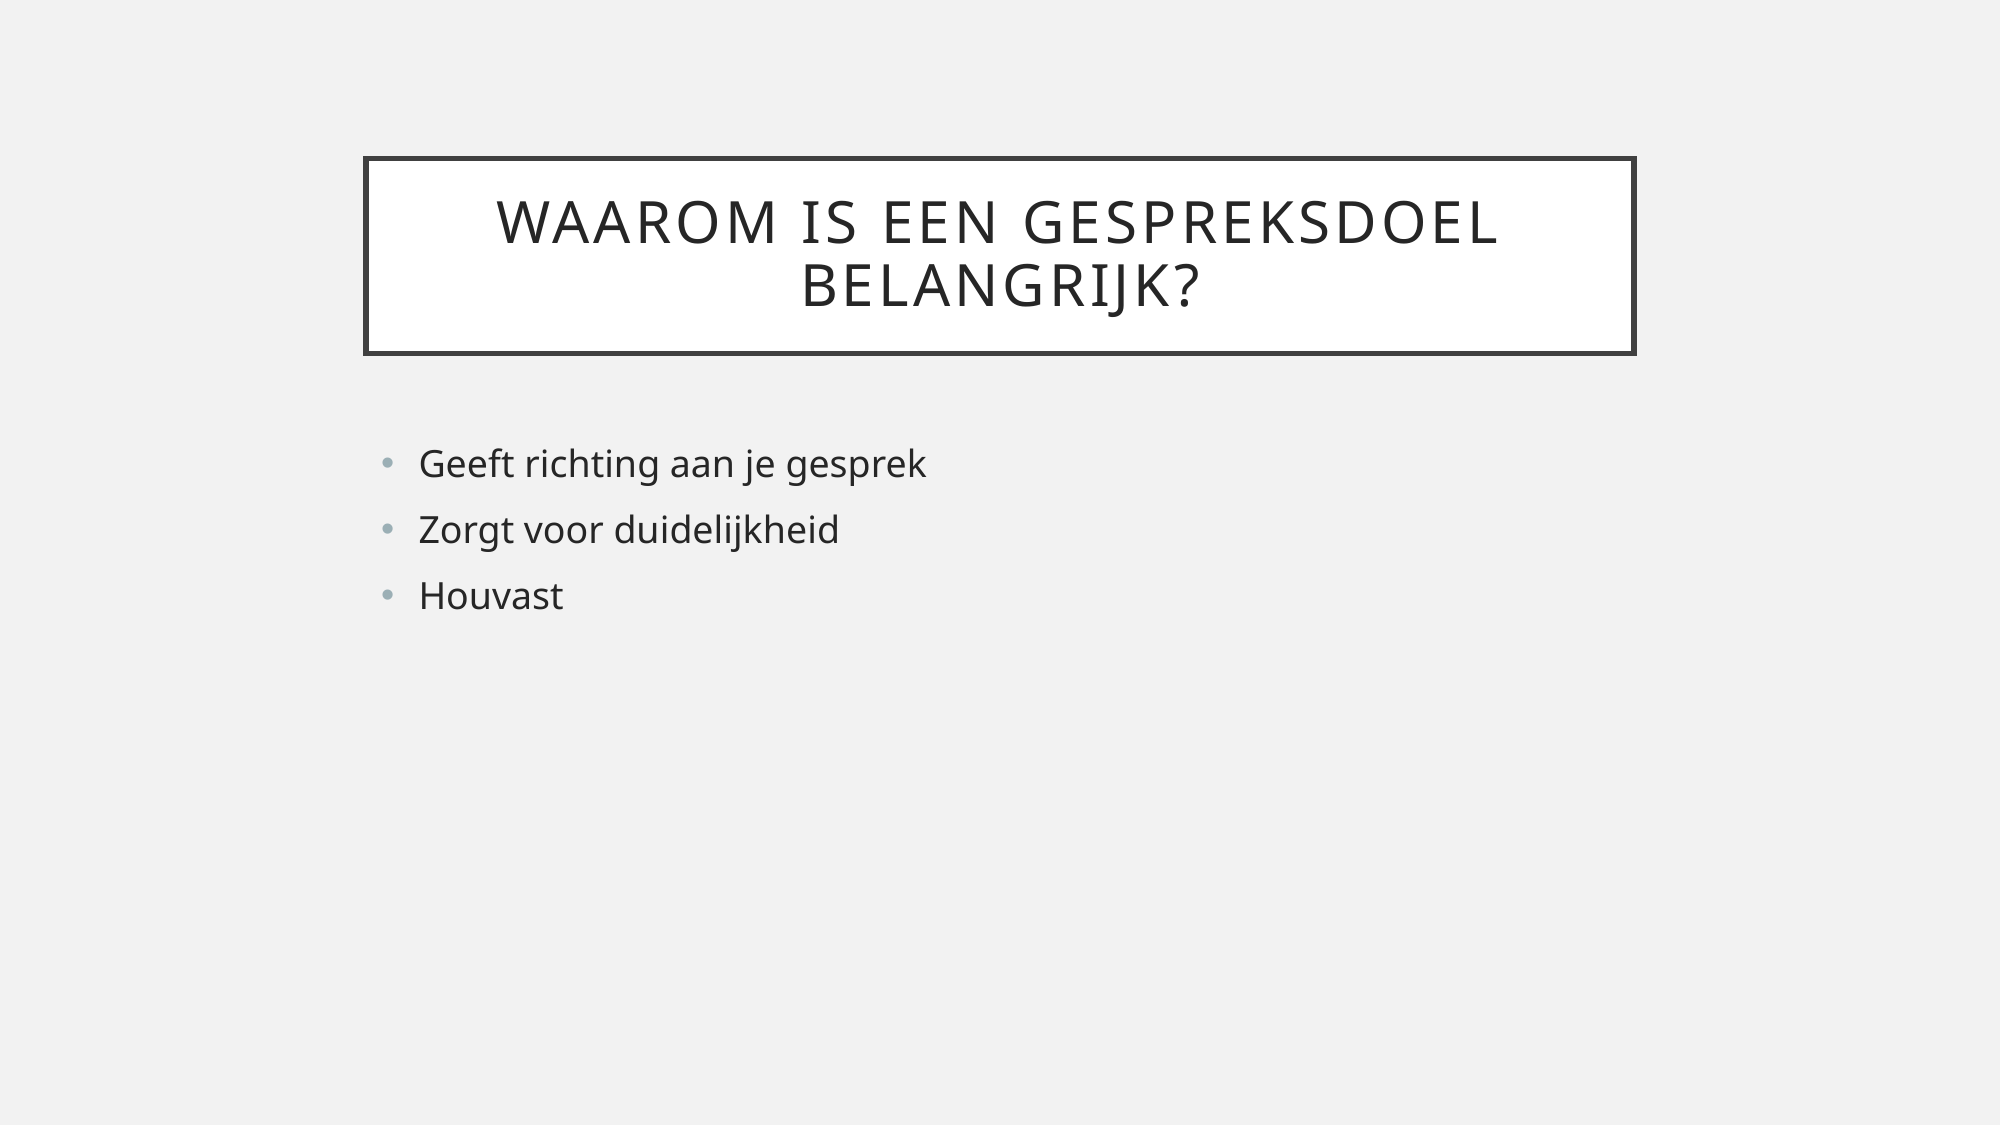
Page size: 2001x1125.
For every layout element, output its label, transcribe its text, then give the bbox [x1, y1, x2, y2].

title Waarom is een gespreksdoel belangrijk? [363, 156, 1637, 356]
list Geeft richting aan je gesprek Zorgt voor duidelijkheid Houvast [366, 432, 1634, 942]
